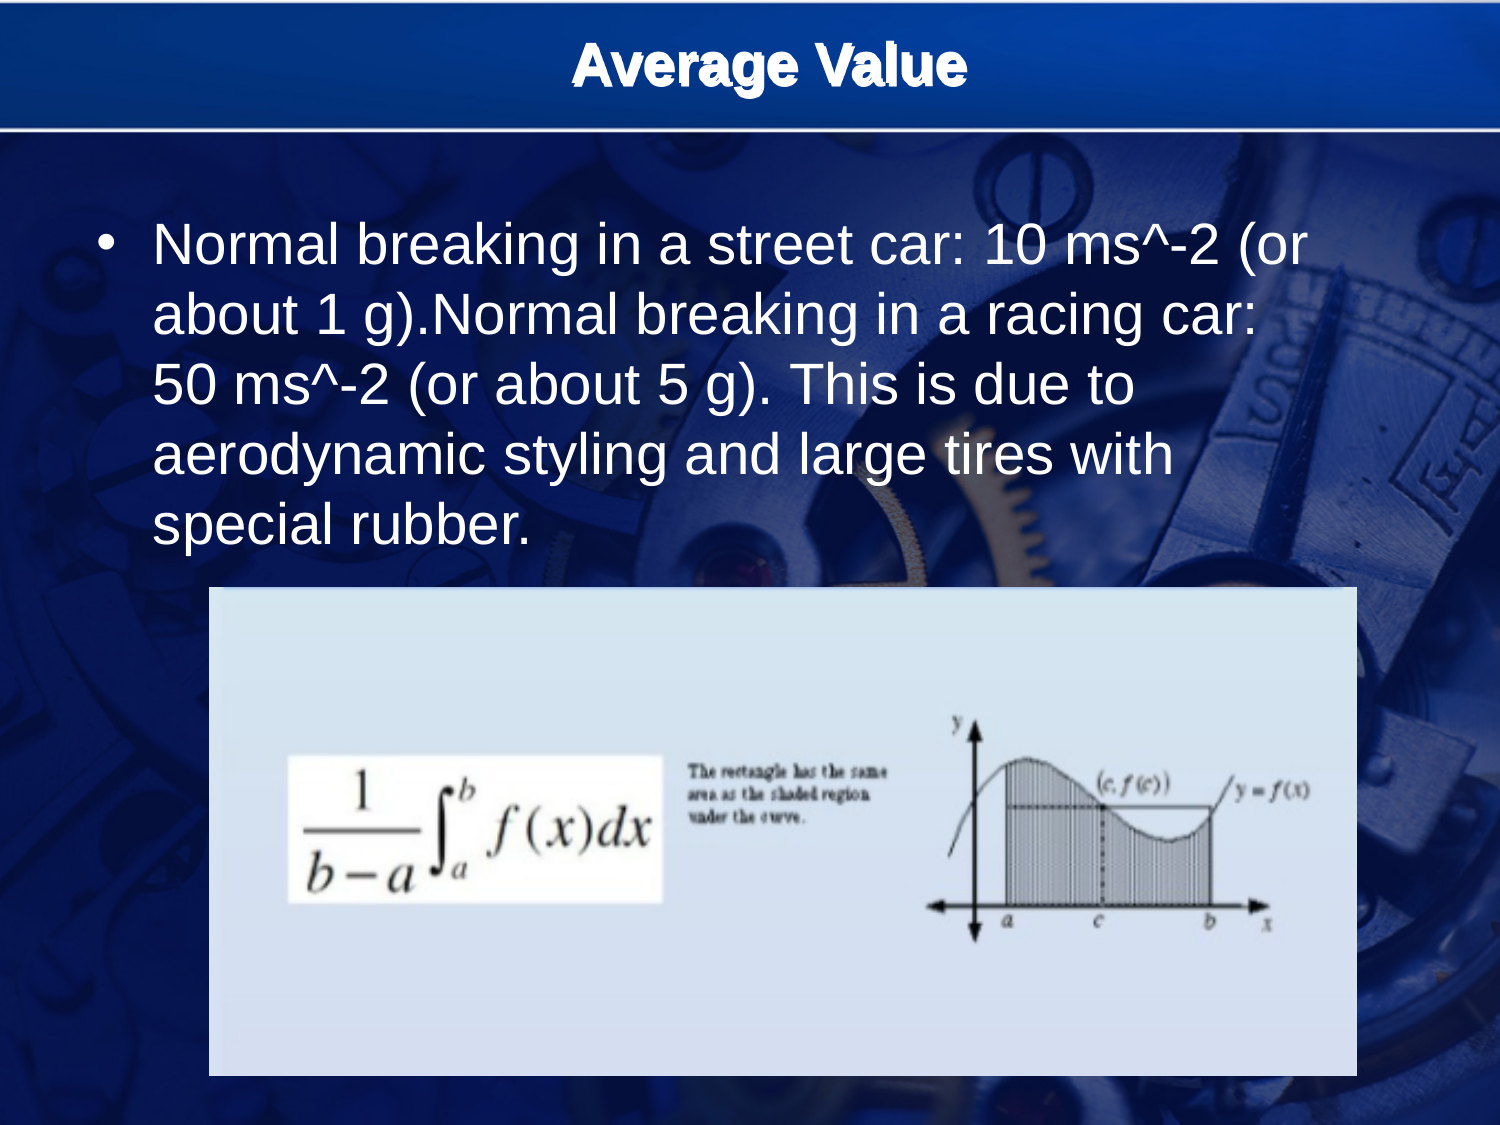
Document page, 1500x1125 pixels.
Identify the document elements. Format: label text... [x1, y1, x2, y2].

title Average Value [100, 19, 998, 103]
picture [0, 0, 1500, 1125]
list Normal breaking in a street car: 10 ms^-2 (or about 1 g).Normal breaking in a racing car: 50 ms^-2 (or about 5 g). This is due to aerodynamic styling and large tires with special rubber. [63, 198, 1357, 438]
